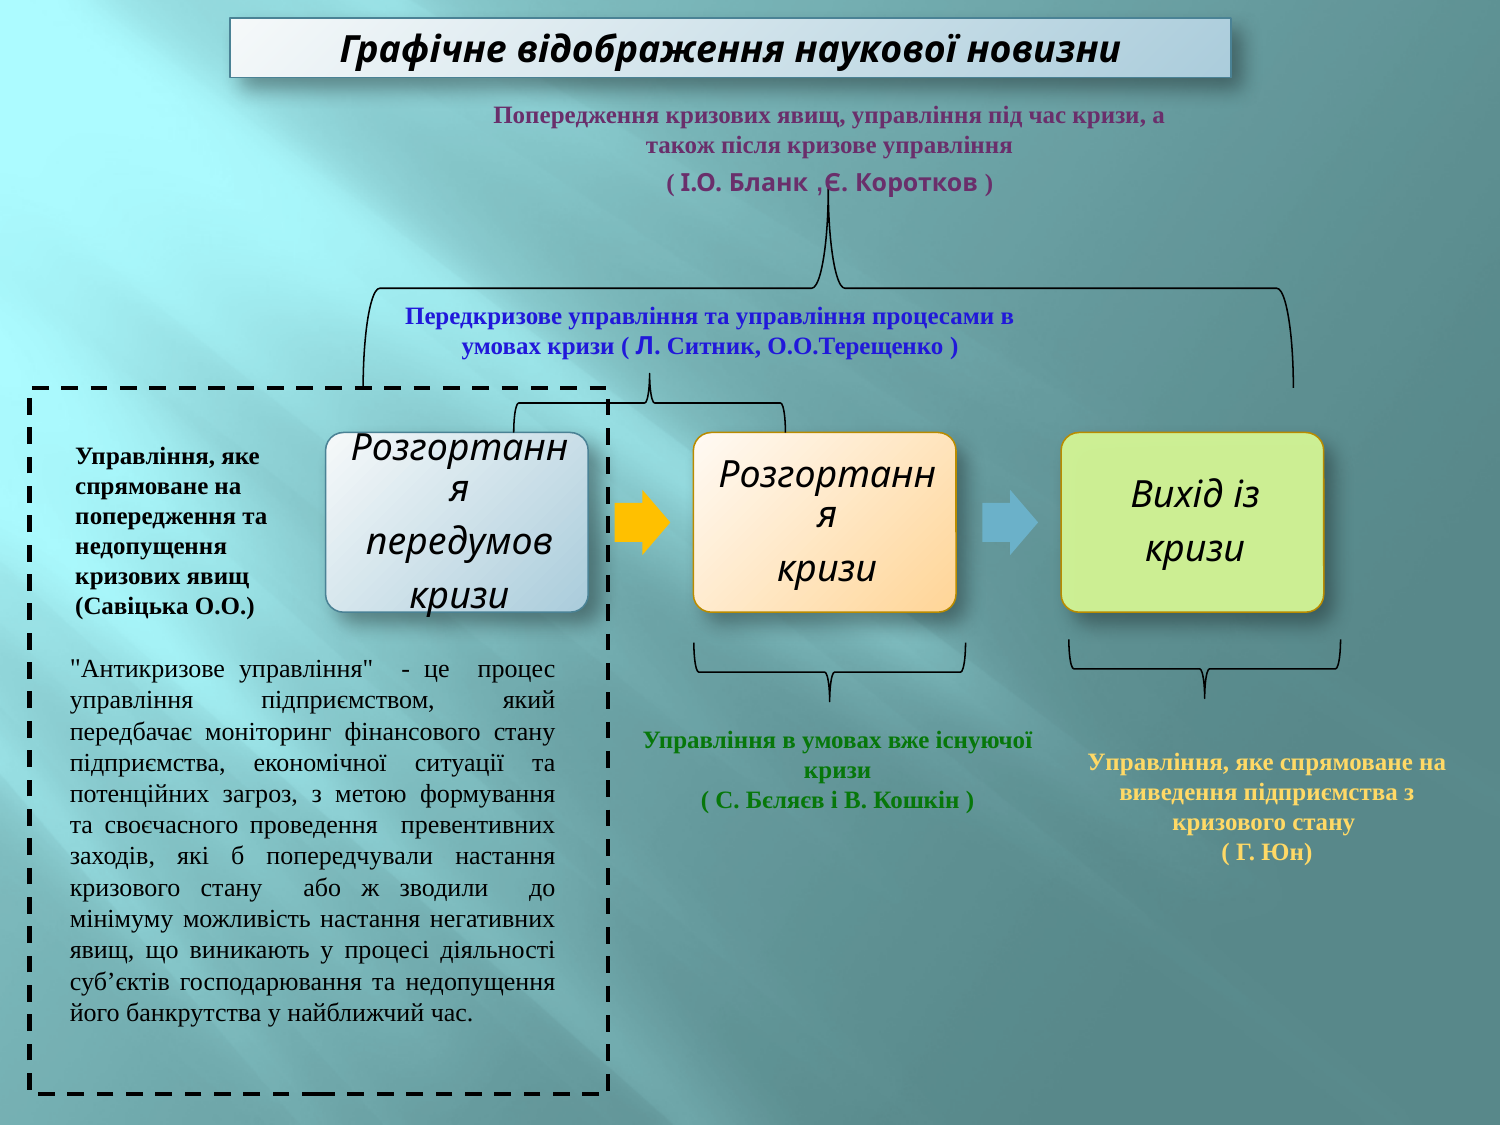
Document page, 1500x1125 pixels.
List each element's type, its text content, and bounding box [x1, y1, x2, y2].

table_cell 0,12 [341, 856, 571, 893]
text_box Попередження кризових явищ, управління під час кризи, а також після кризове управління ( І.О. Бланк ,Є. Коротков ) [454, 104, 1205, 188]
text_box Управління, яке спрямоване на попередження та недопущення кризових явищ (Савіцька О.О.) [60, 432, 313, 627]
text_box Графічне відображення наукової новизни [229, 17, 1232, 78]
text_box [27, 386, 610, 1096]
text_box Управління, яке спрямоване на виведення підприємства з кризового стану ( Г. Юн) [1367, 738, 1489, 873]
table_cell поточна неплато-спроможність [454, 94, 1205, 99]
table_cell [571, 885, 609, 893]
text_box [324, 188, 1325, 856]
text_box "Антикризове управління" - це процес управління підприємством, який передбачає моніторинг фінансового стану підприємства, економічної ситуації та потенційних загроз, з метою формування та своєчасного проведення превентивних заходів, які б попередчували настання кризового стану або ж зводили до мінімуму можливість настання негативних явищ, що виникають у процесі діяльності суб’єктів господарювання та недопущення його банкрутства у найближчий час. [55, 642, 571, 1034]
table_cell - 3496 [1349, 738, 1360, 873]
